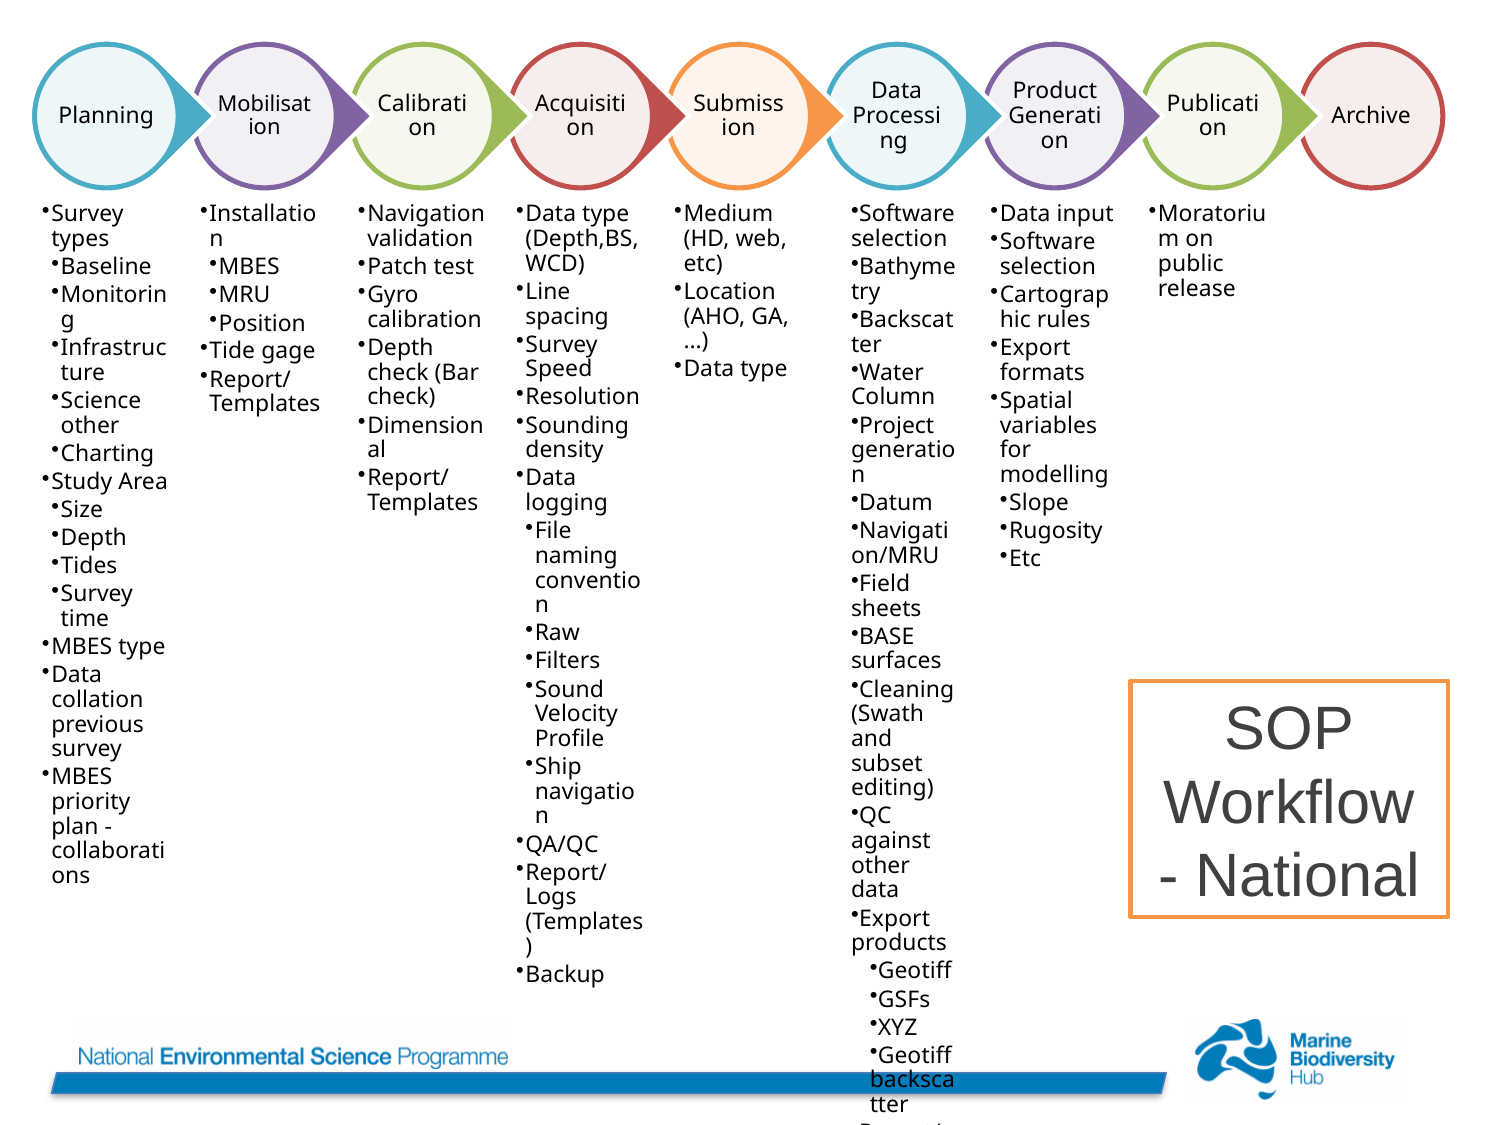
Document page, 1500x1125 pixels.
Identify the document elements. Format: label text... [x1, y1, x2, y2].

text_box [0, 0, 1464, 327]
title SOP Workflow - National [1128, 679, 1450, 919]
picture [1184, 1019, 1402, 1102]
picture [79, 1020, 508, 1069]
